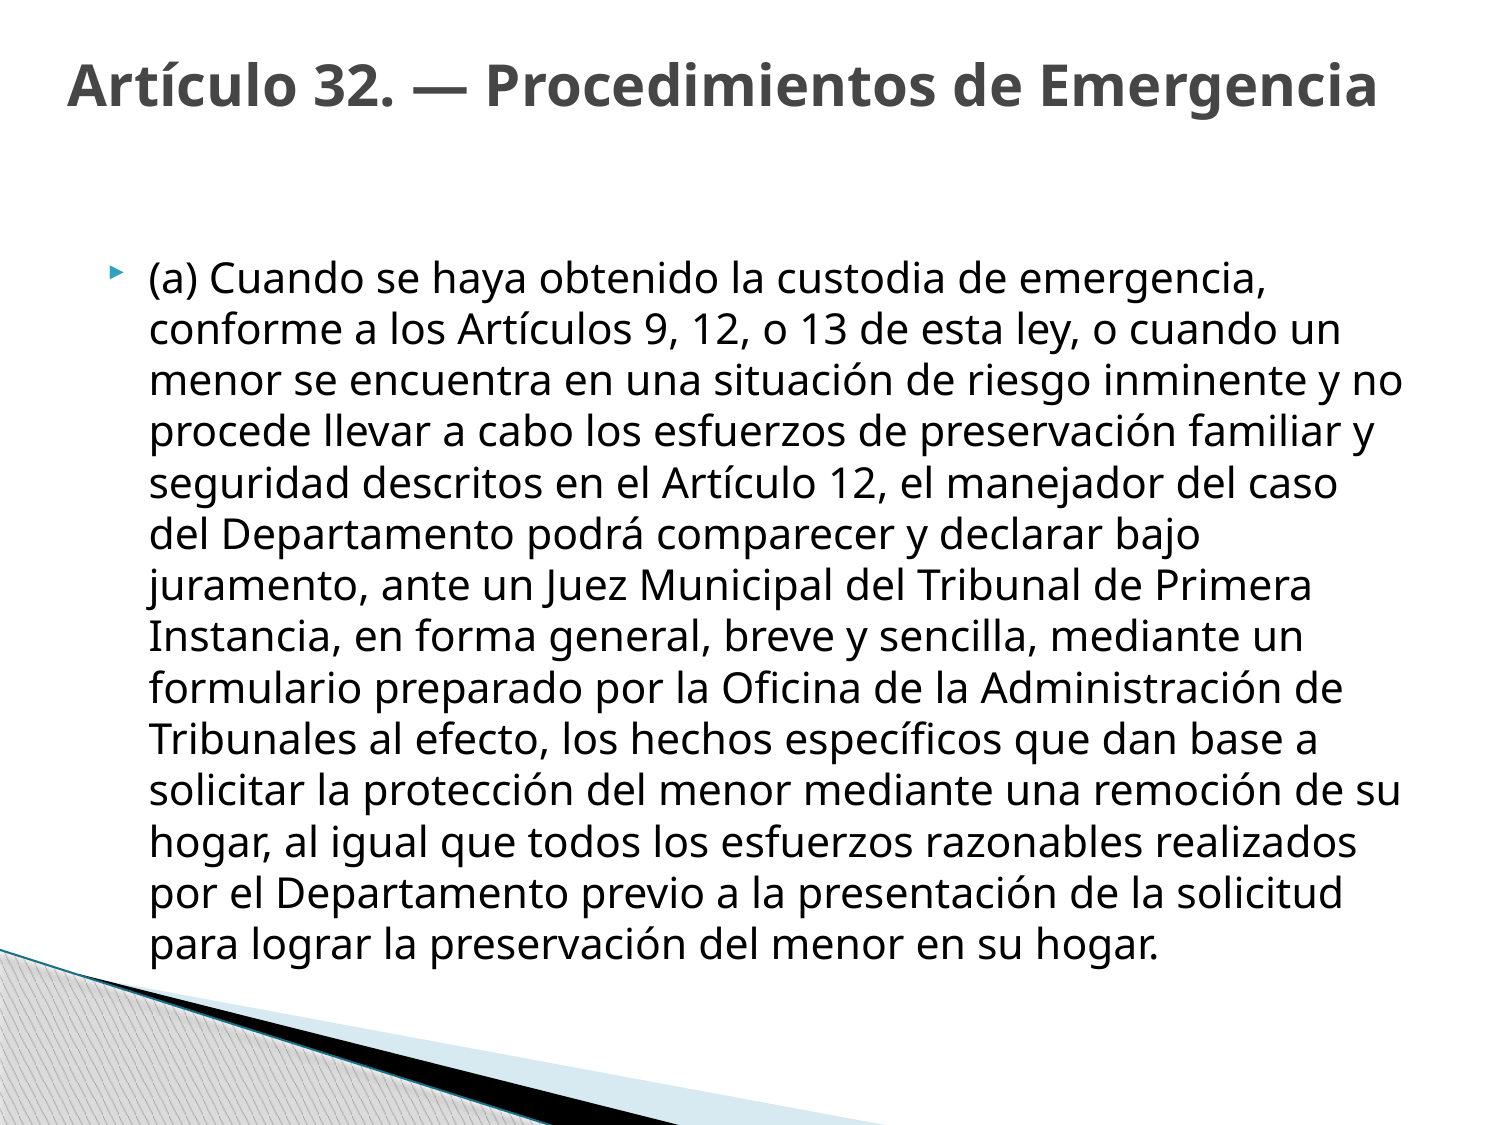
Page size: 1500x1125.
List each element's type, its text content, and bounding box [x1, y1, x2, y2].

list (a) Cuando se haya obtenido la custodia de emergencia, conforme a los Artículos 9, 12, o 13 de esta ley, o cuando un menor se encuentra en una situación de riesgo inminente y no procede llevar a cabo los esfuerzos de preservación familiar y seguridad descritos en el Artículo 12, el manejador del caso del Departamento podrá comparecer y declarar bajo juramento, ante un Juez Municipal del Tribunal de Primera Instancia, en forma general, breve y sencilla, mediante un formulario preparado por la Oficina de la Administración de Tribunales al efecto, los hechos específicos que dan base a solicitar la protección del menor mediante una remoción de su hogar, al igual que todos los esfuerzos razonables realizados por el Departamento previo a la presentación de la solicitud para lograr la preservación del menor en su hogar. [75, 243, 1425, 986]
title Artículo 32. — Procedimientos de Emergencia­ [53, 30, 1404, 219]
